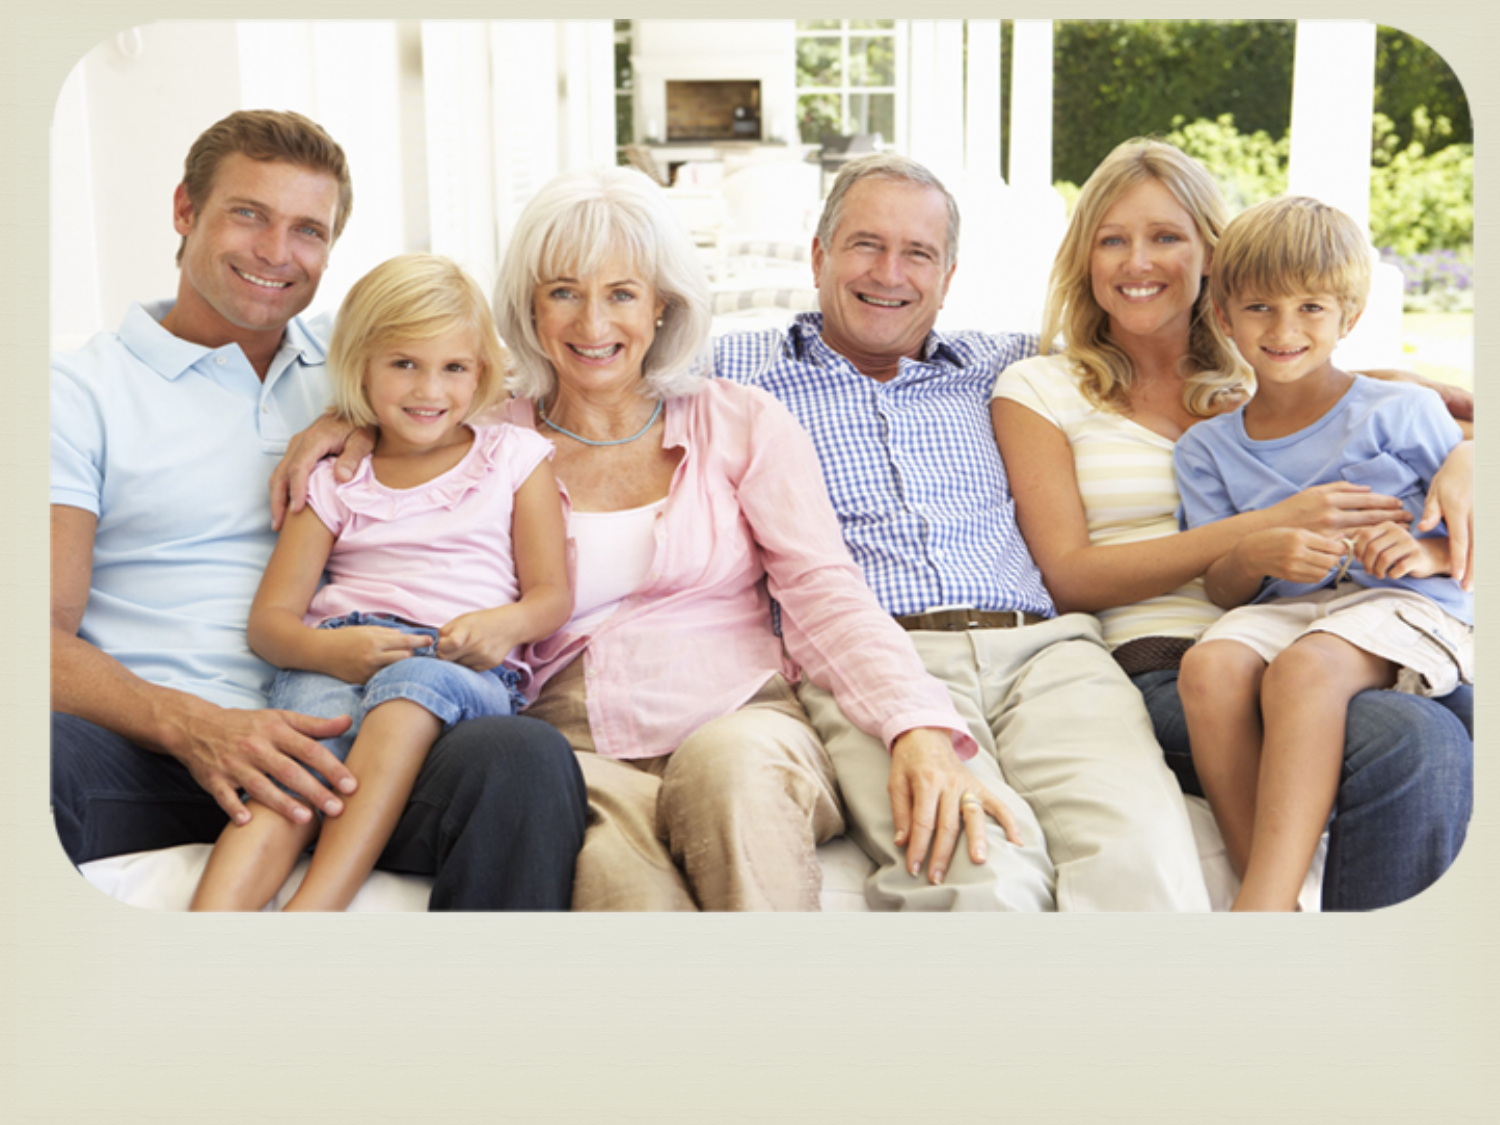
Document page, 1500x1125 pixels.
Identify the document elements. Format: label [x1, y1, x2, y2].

picture [28, 18, 1483, 918]
